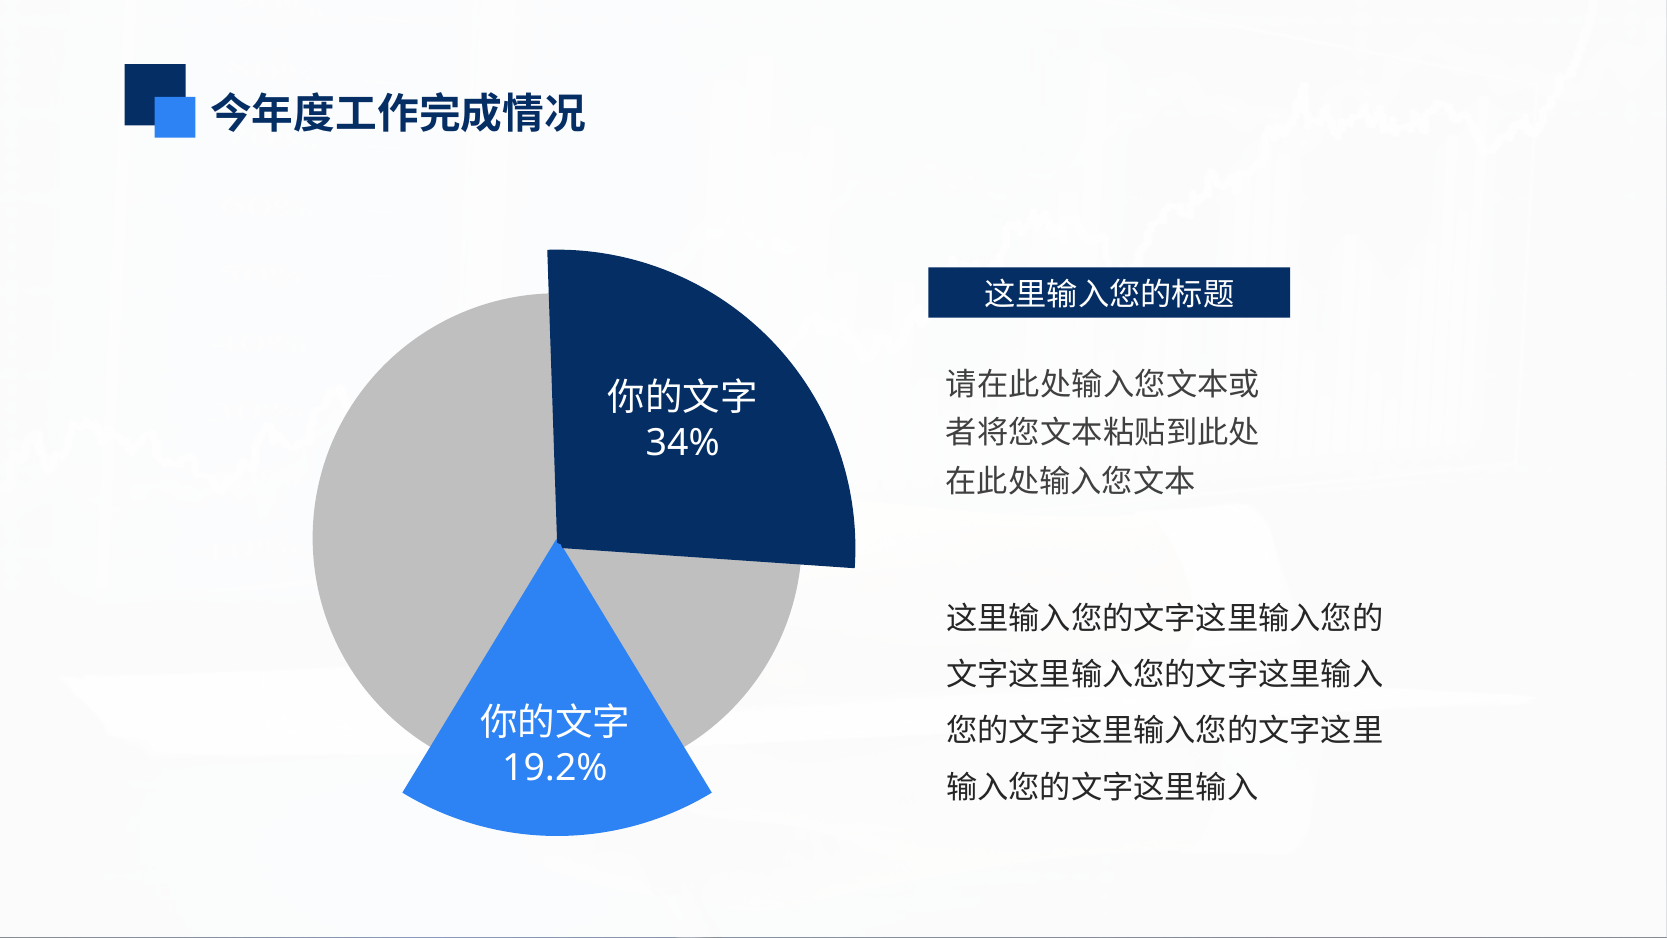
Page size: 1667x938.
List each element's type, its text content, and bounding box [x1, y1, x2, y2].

text_box [565, 549, 801, 747]
text_box [123, 62, 188, 127]
text_box 今年度工作完成情况 [195, 78, 621, 144]
text_box [312, 293, 556, 747]
text_box [547, 249, 856, 569]
text_box [402, 539, 712, 836]
text_box 你的文字 19.2% [467, 691, 643, 795]
text_box 请在此处输入您文本或者将您文本粘贴到此处在此处输入您文本 [933, 346, 1274, 505]
text_box 你的文字 34% [594, 365, 771, 469]
text_box 这里输入您的文字这里输入您的文字这里输入您的文字这里输入您的文字这里输入您的文字这里输入您的文字这里输入 [933, 573, 1401, 811]
text_box 这里输入您的标题 [928, 267, 1291, 318]
text_box [153, 95, 197, 140]
